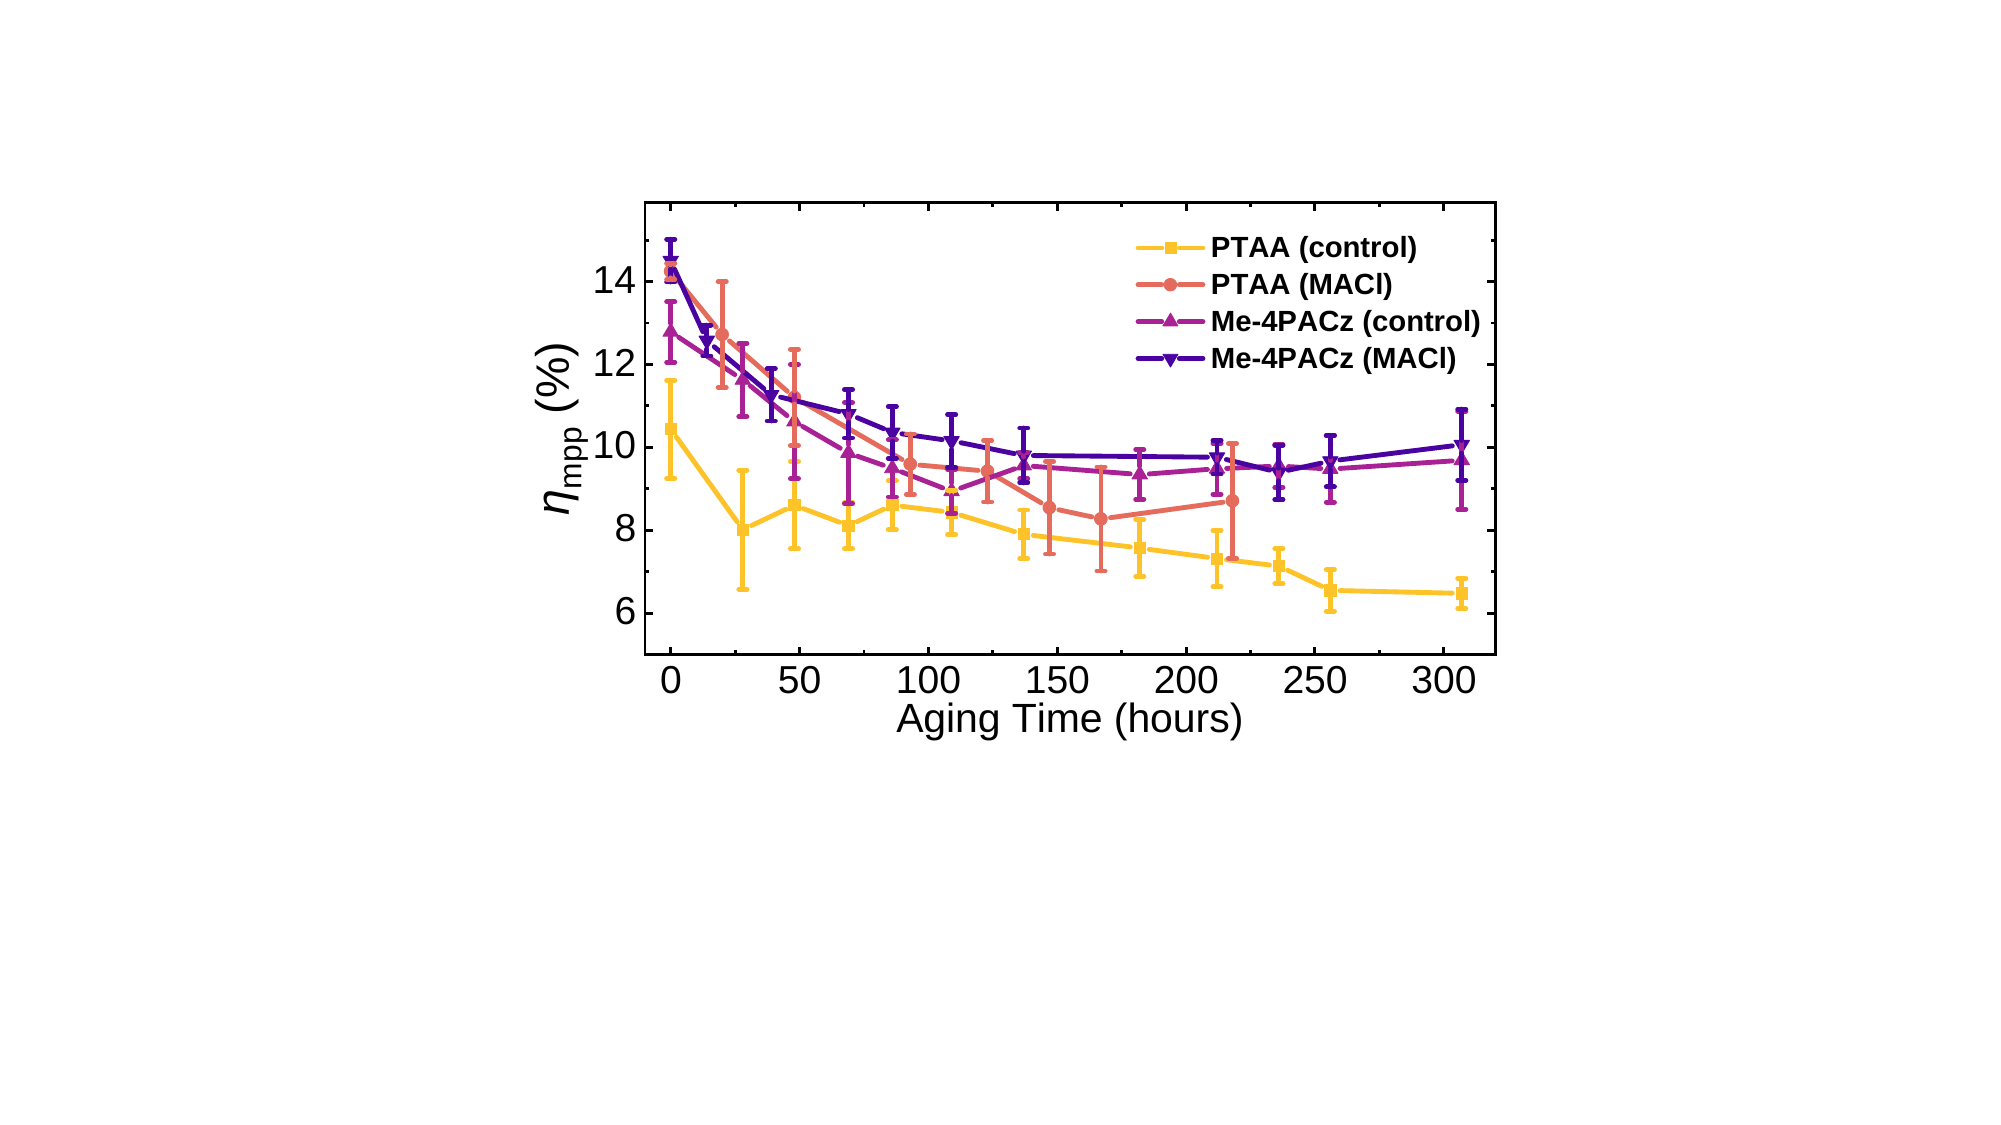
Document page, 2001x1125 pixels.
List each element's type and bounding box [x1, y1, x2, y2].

picture [493, 140, 1507, 748]
